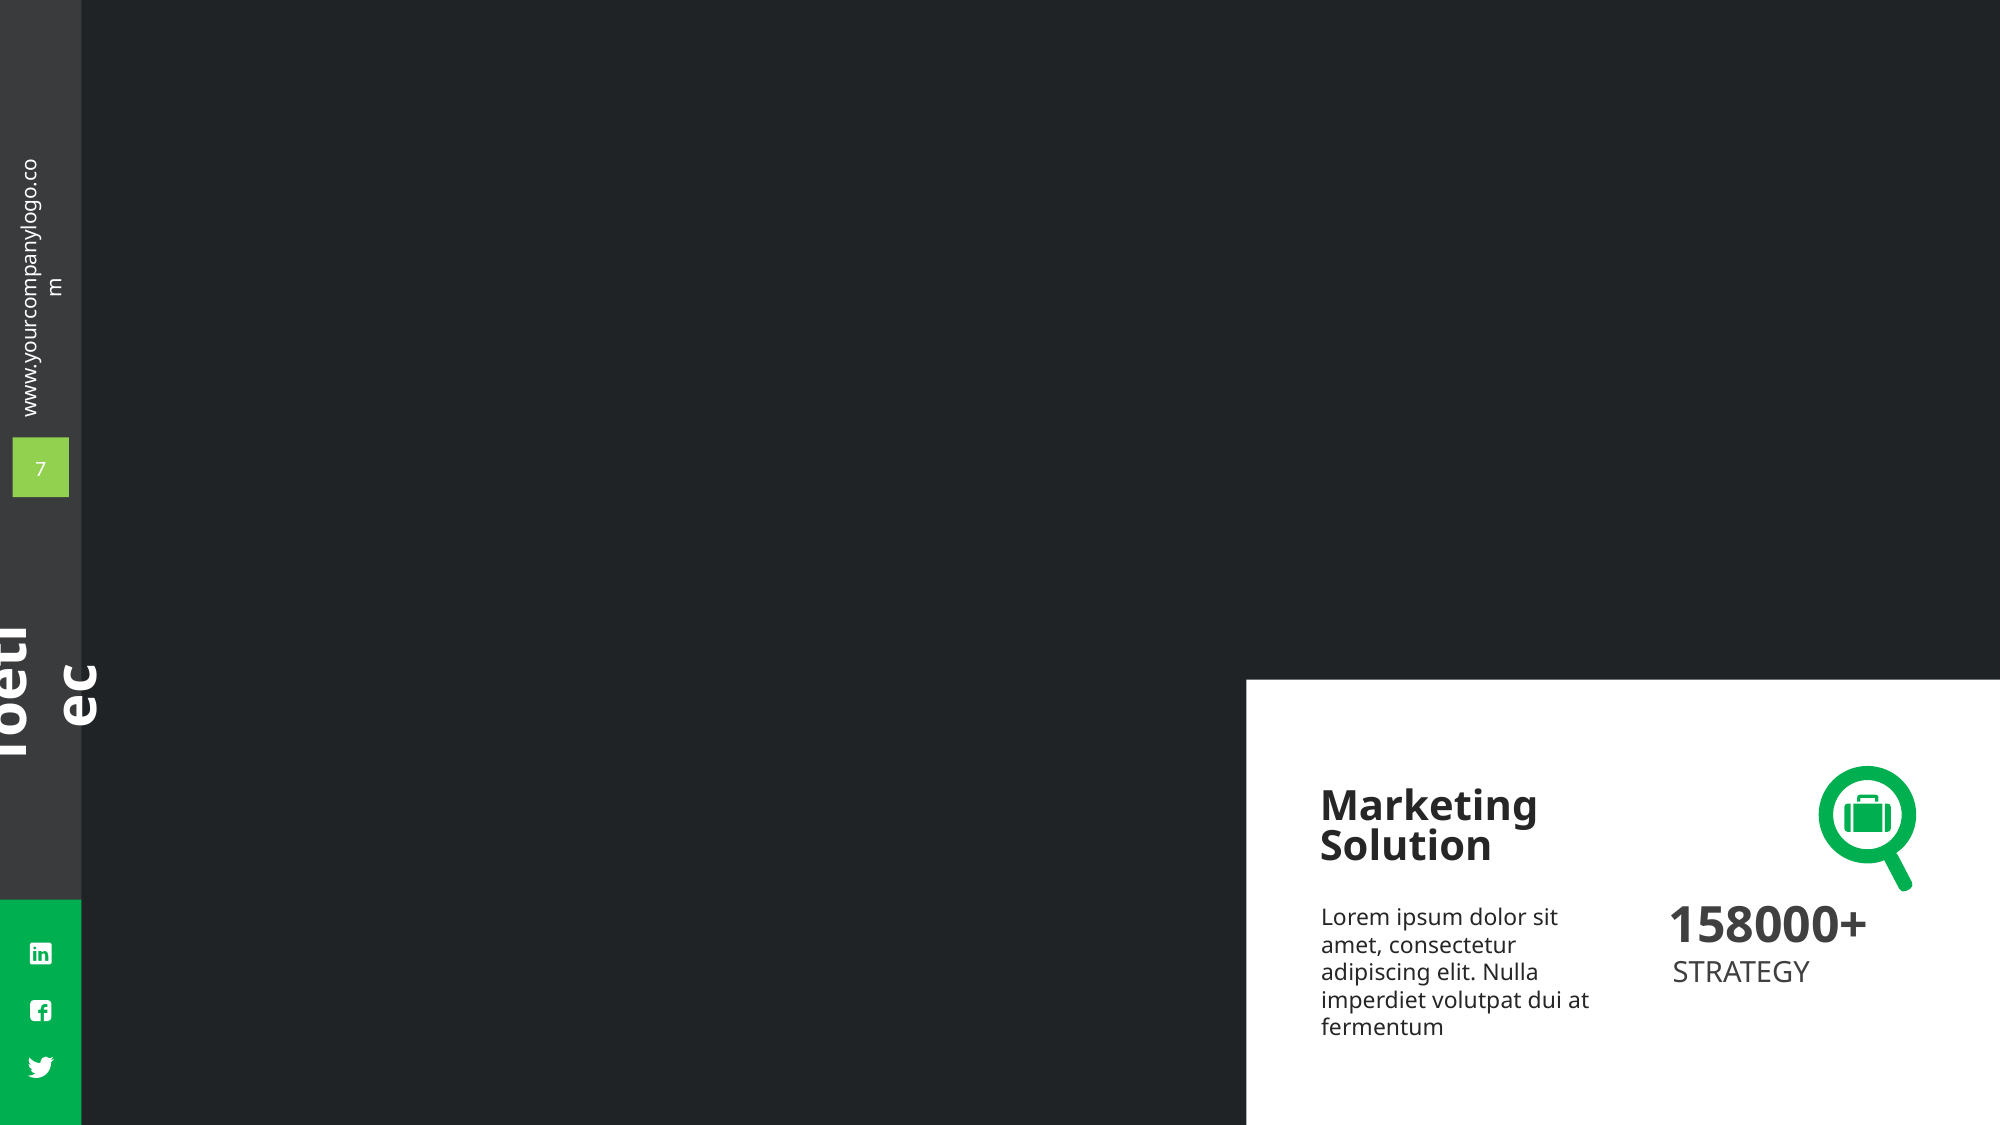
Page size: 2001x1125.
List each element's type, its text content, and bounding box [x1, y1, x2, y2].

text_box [1818, 765, 1917, 892]
picture [81, 0, 2000, 1125]
slide_number 7 [12, 437, 69, 498]
